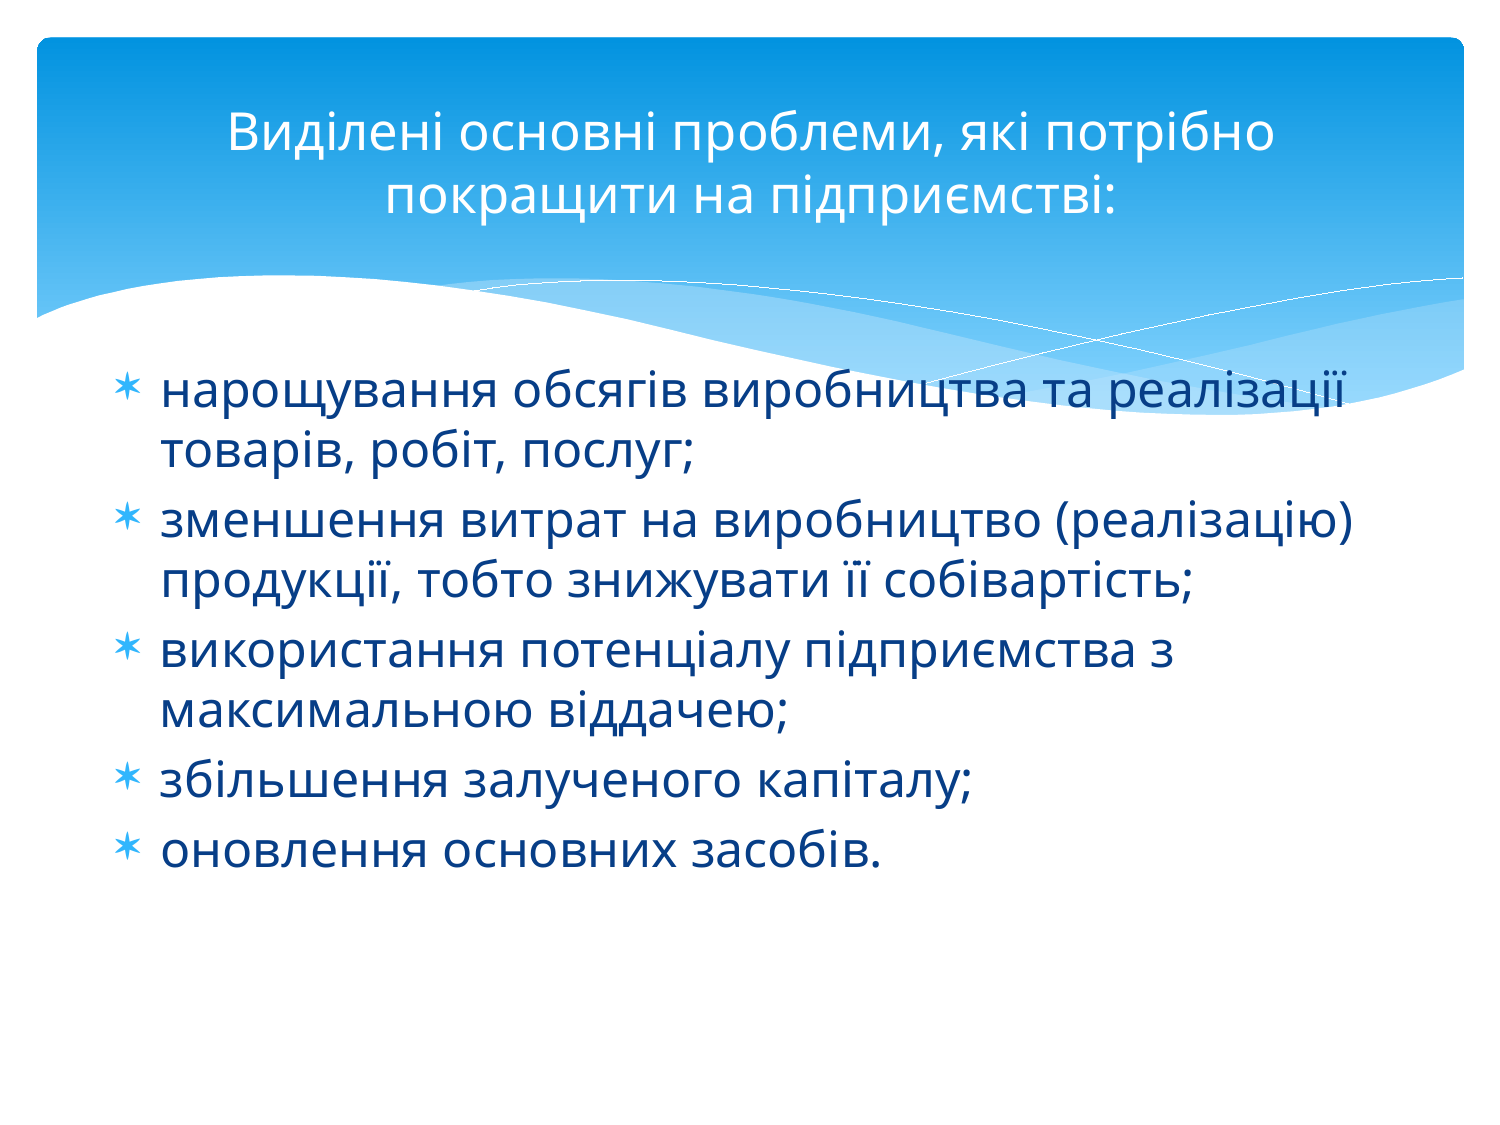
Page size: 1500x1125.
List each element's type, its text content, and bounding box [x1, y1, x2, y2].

title Виділені основні проблеми, які потрібно покращити на підприємстві: [76, 90, 1427, 296]
list нарощування обсягів виробництва та реалізації товарів, робіт, послуг; зменшення витрат на виробництво (реалізацію) продукції, тобто знижувати її собівартість; використання потенціалу підприємства з максимальною віддачею; збільшення залученого капіталу; оновлення основних засобів. [100, 349, 1424, 1076]
